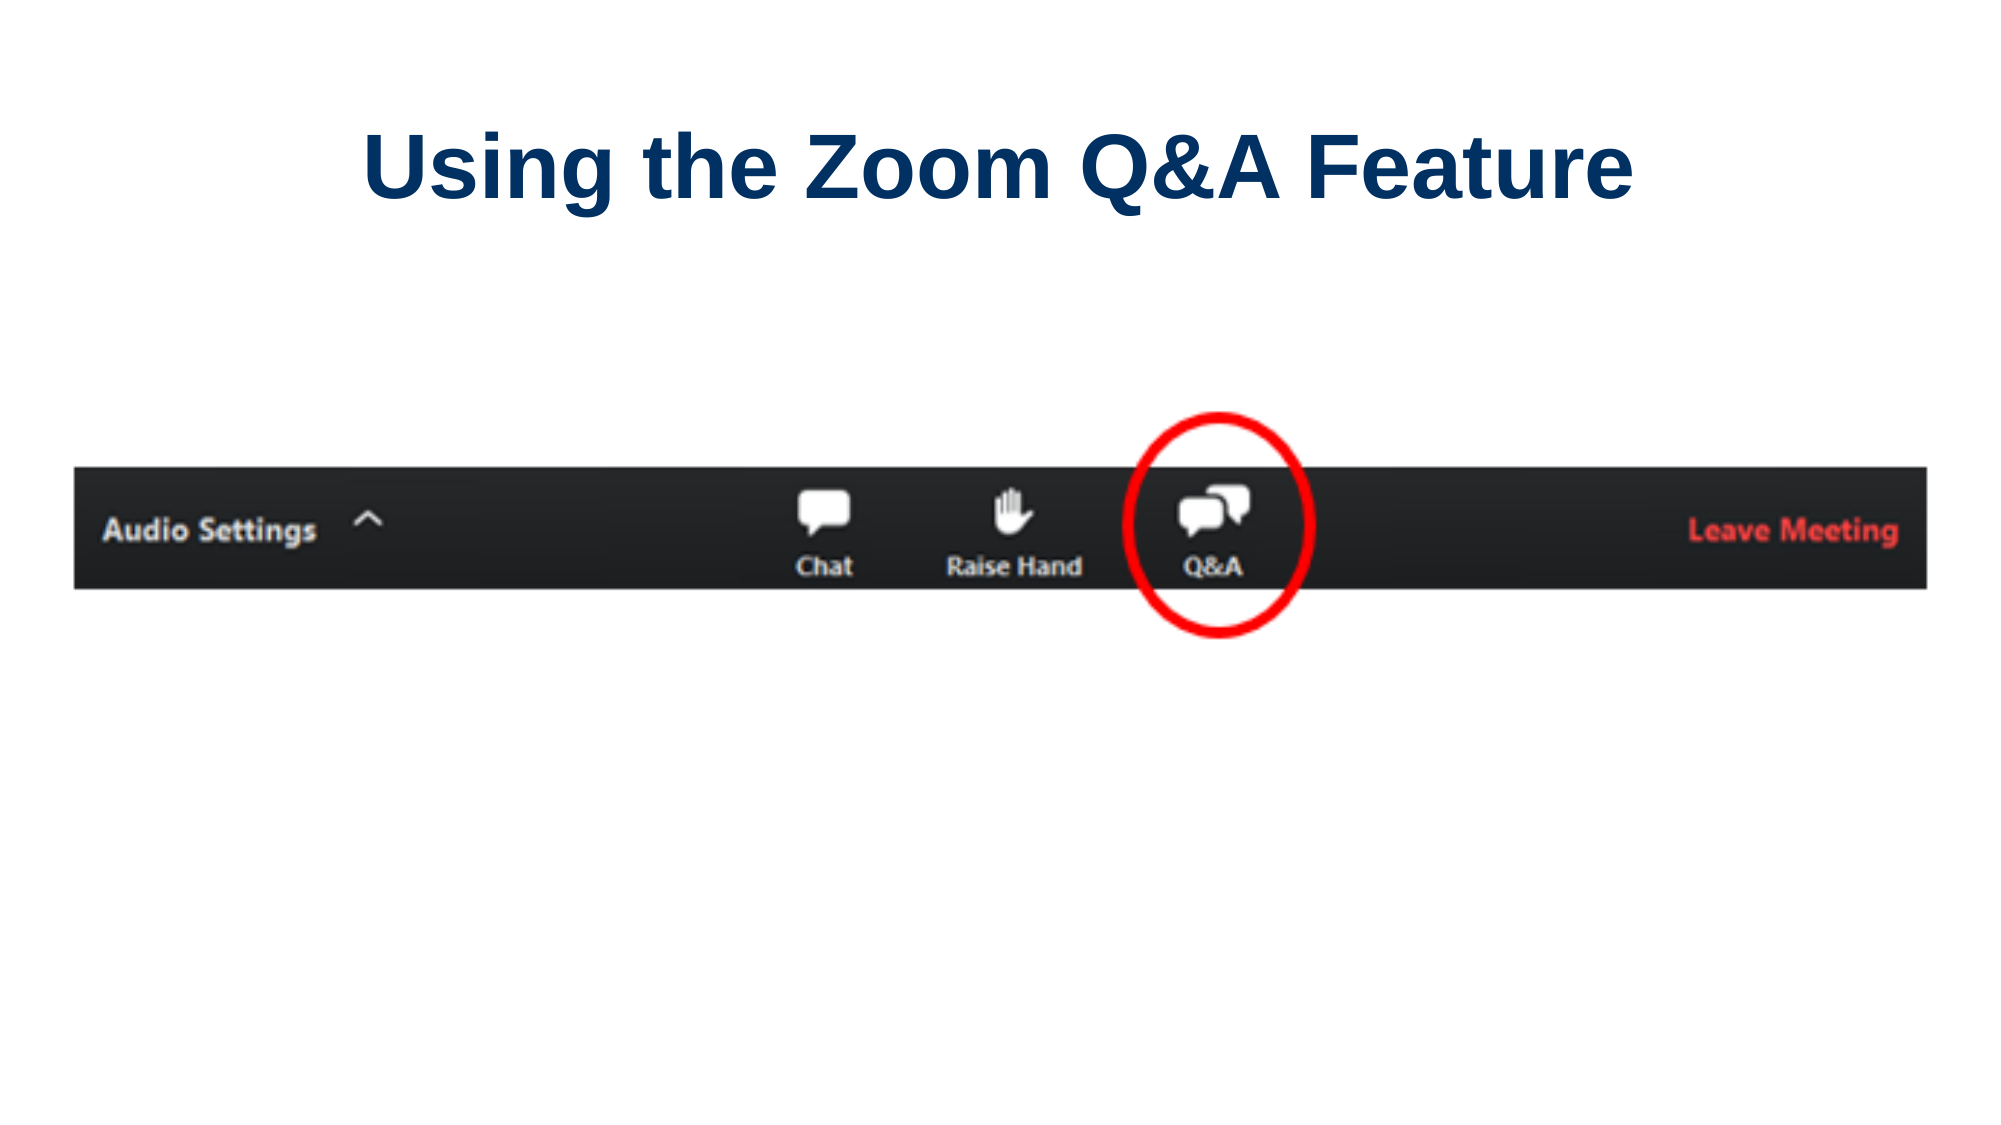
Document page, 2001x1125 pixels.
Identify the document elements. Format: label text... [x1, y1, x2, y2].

title Using the Zoom Q&A Feature [137, 59, 1863, 278]
picture [49, 346, 1951, 689]
